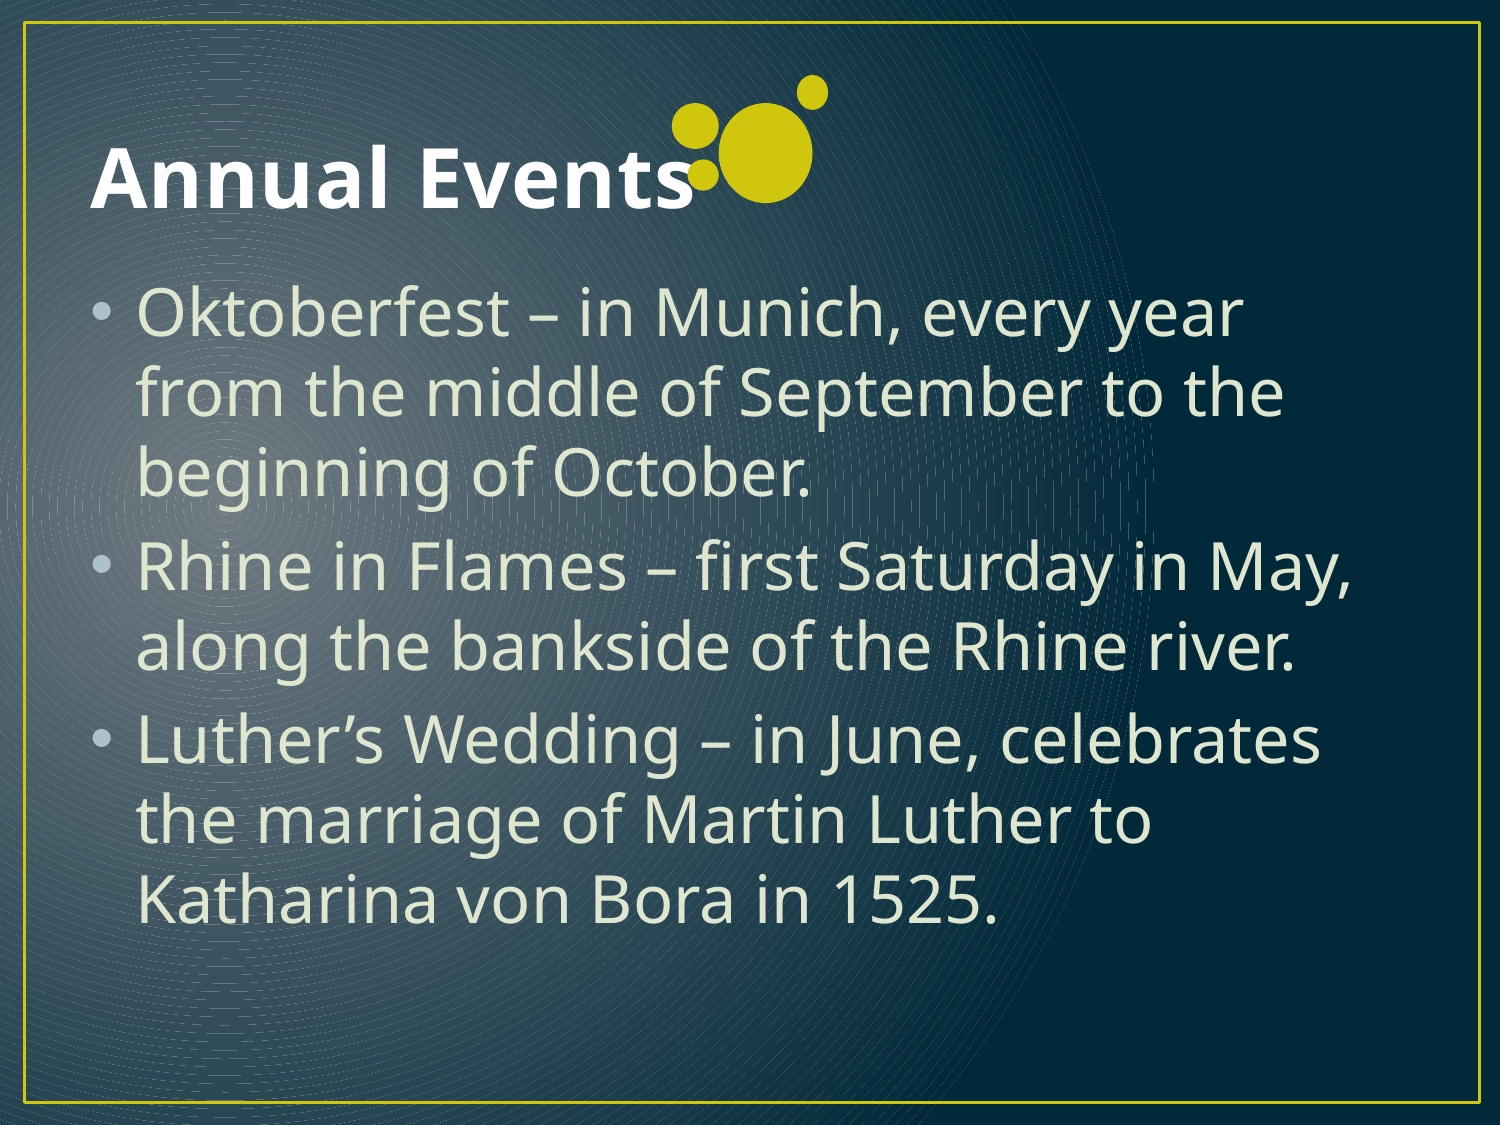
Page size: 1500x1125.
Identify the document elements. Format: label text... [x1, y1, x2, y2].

text_box [717, 101, 814, 205]
text_box [686, 158, 721, 192]
text_box [795, 73, 830, 112]
text_box [670, 101, 720, 151]
list Oktoberfest – in Munich, every year from the middle of September to the beginning of October. Rhine in Flames – first Saturday in May, along the bankside of the Rhine river. Luther’s Wedding – in June, celebrates the marriage of Martin Luther to Katharina von Bora in 1525. [75, 262, 1425, 1005]
title Annual Events [75, 45, 850, 233]
